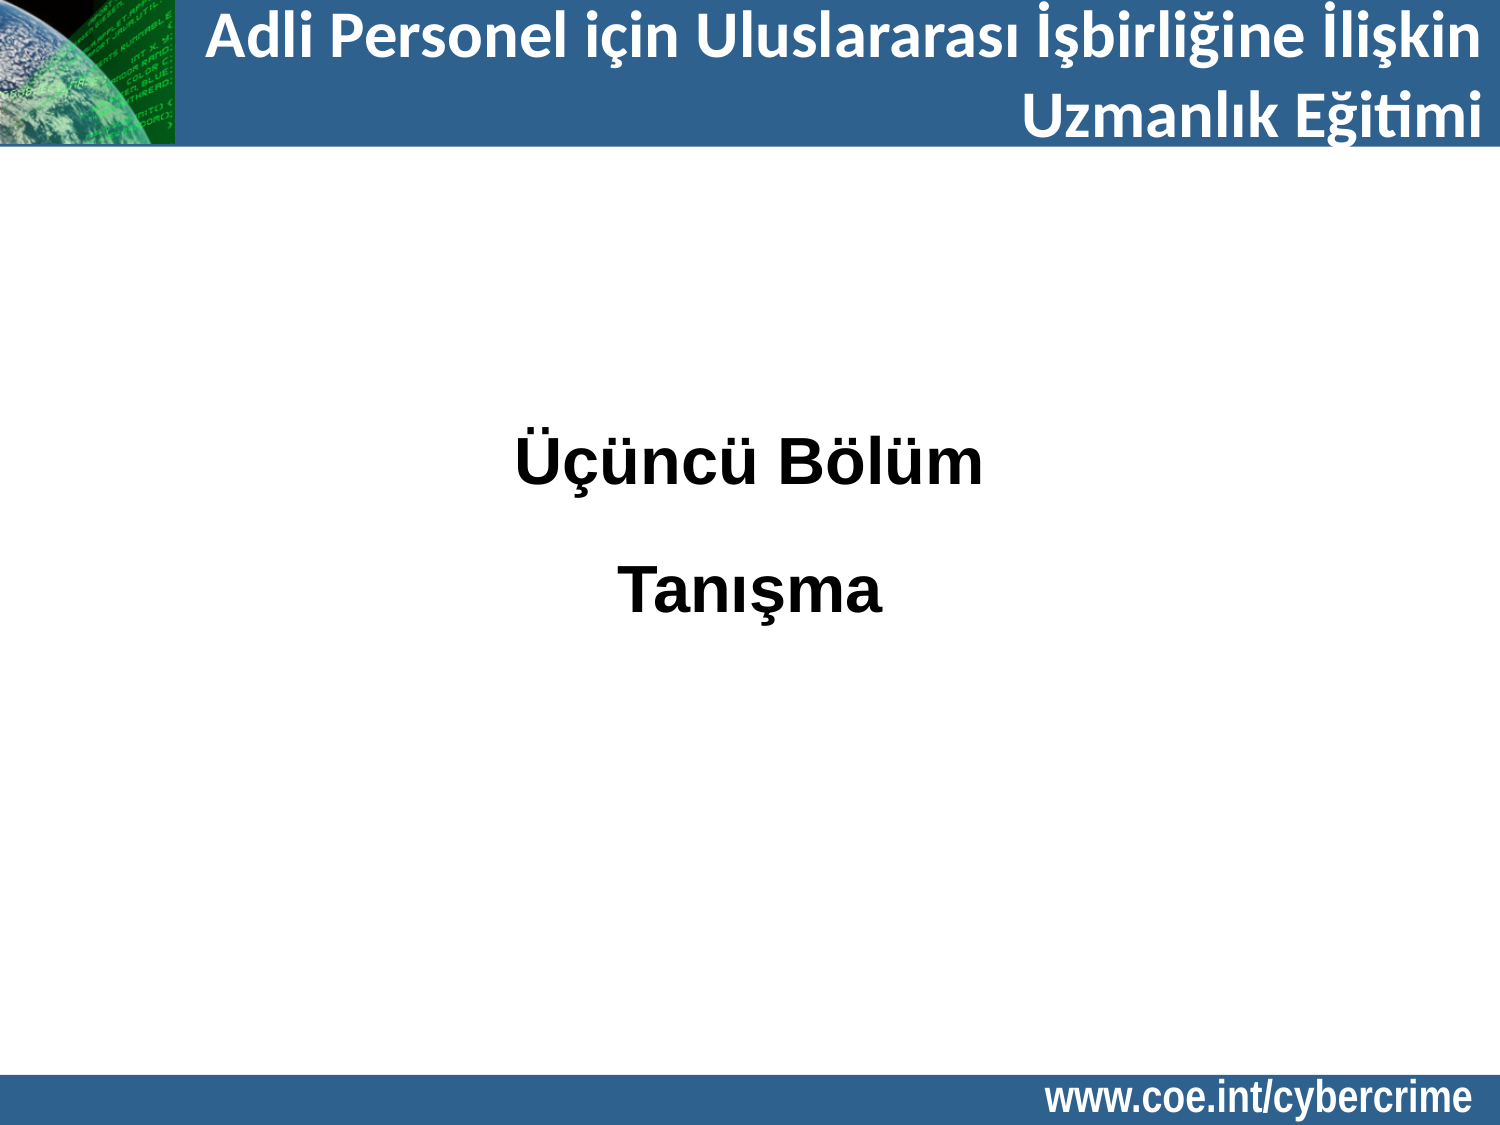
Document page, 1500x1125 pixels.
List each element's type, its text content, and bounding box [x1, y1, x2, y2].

text_box www.coe.int/cybercrime [1030, 1059, 1500, 1125]
text_box Adli Personel için Uluslararası İşbirliğine İlişkin Uzmanlık Eğitimi [177, 0, 1500, 149]
text_box [0, 1073, 1030, 1125]
picture [0, 0, 175, 144]
text_box Üçüncü Bölüm Tanışma [50, 425, 1450, 633]
